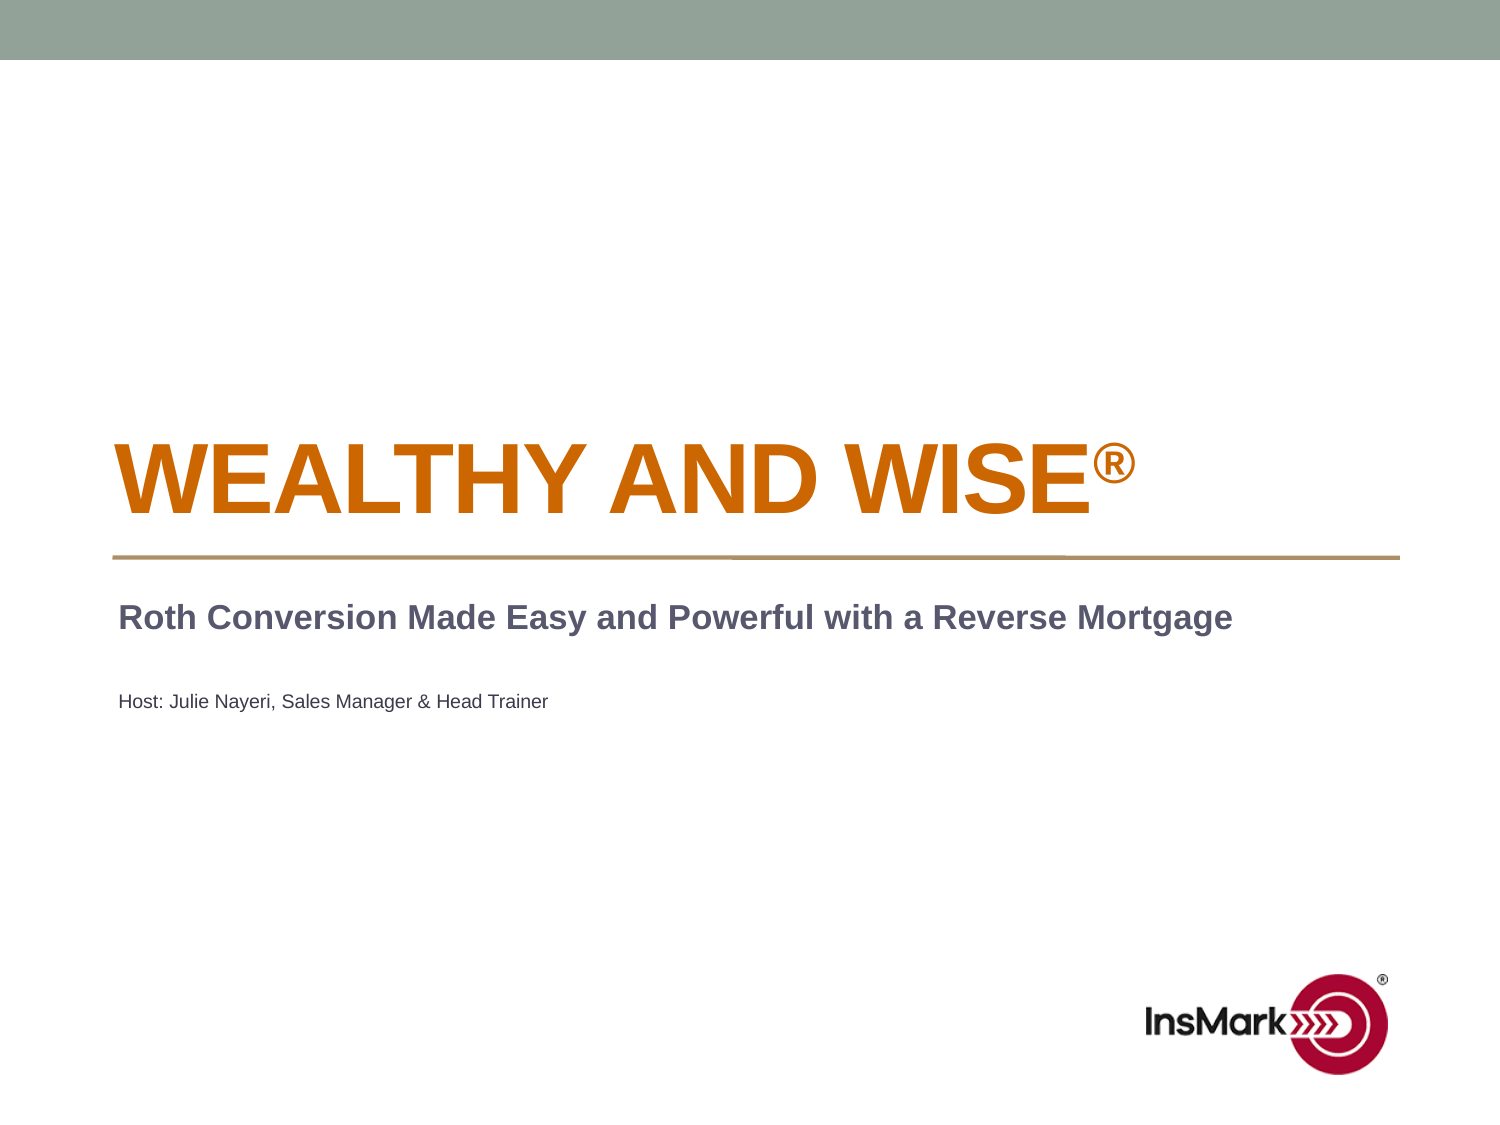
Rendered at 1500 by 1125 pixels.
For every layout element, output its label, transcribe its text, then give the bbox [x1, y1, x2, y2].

subtitle Roth Conversion Made Easy and Powerful with a Reverse Mortgage Host: Julie Nayeri, Sales Manager & Head Trainer [103, 563, 1438, 725]
title Wealthy and wise® [99, 162, 1388, 542]
picture [1146, 974, 1388, 1076]
